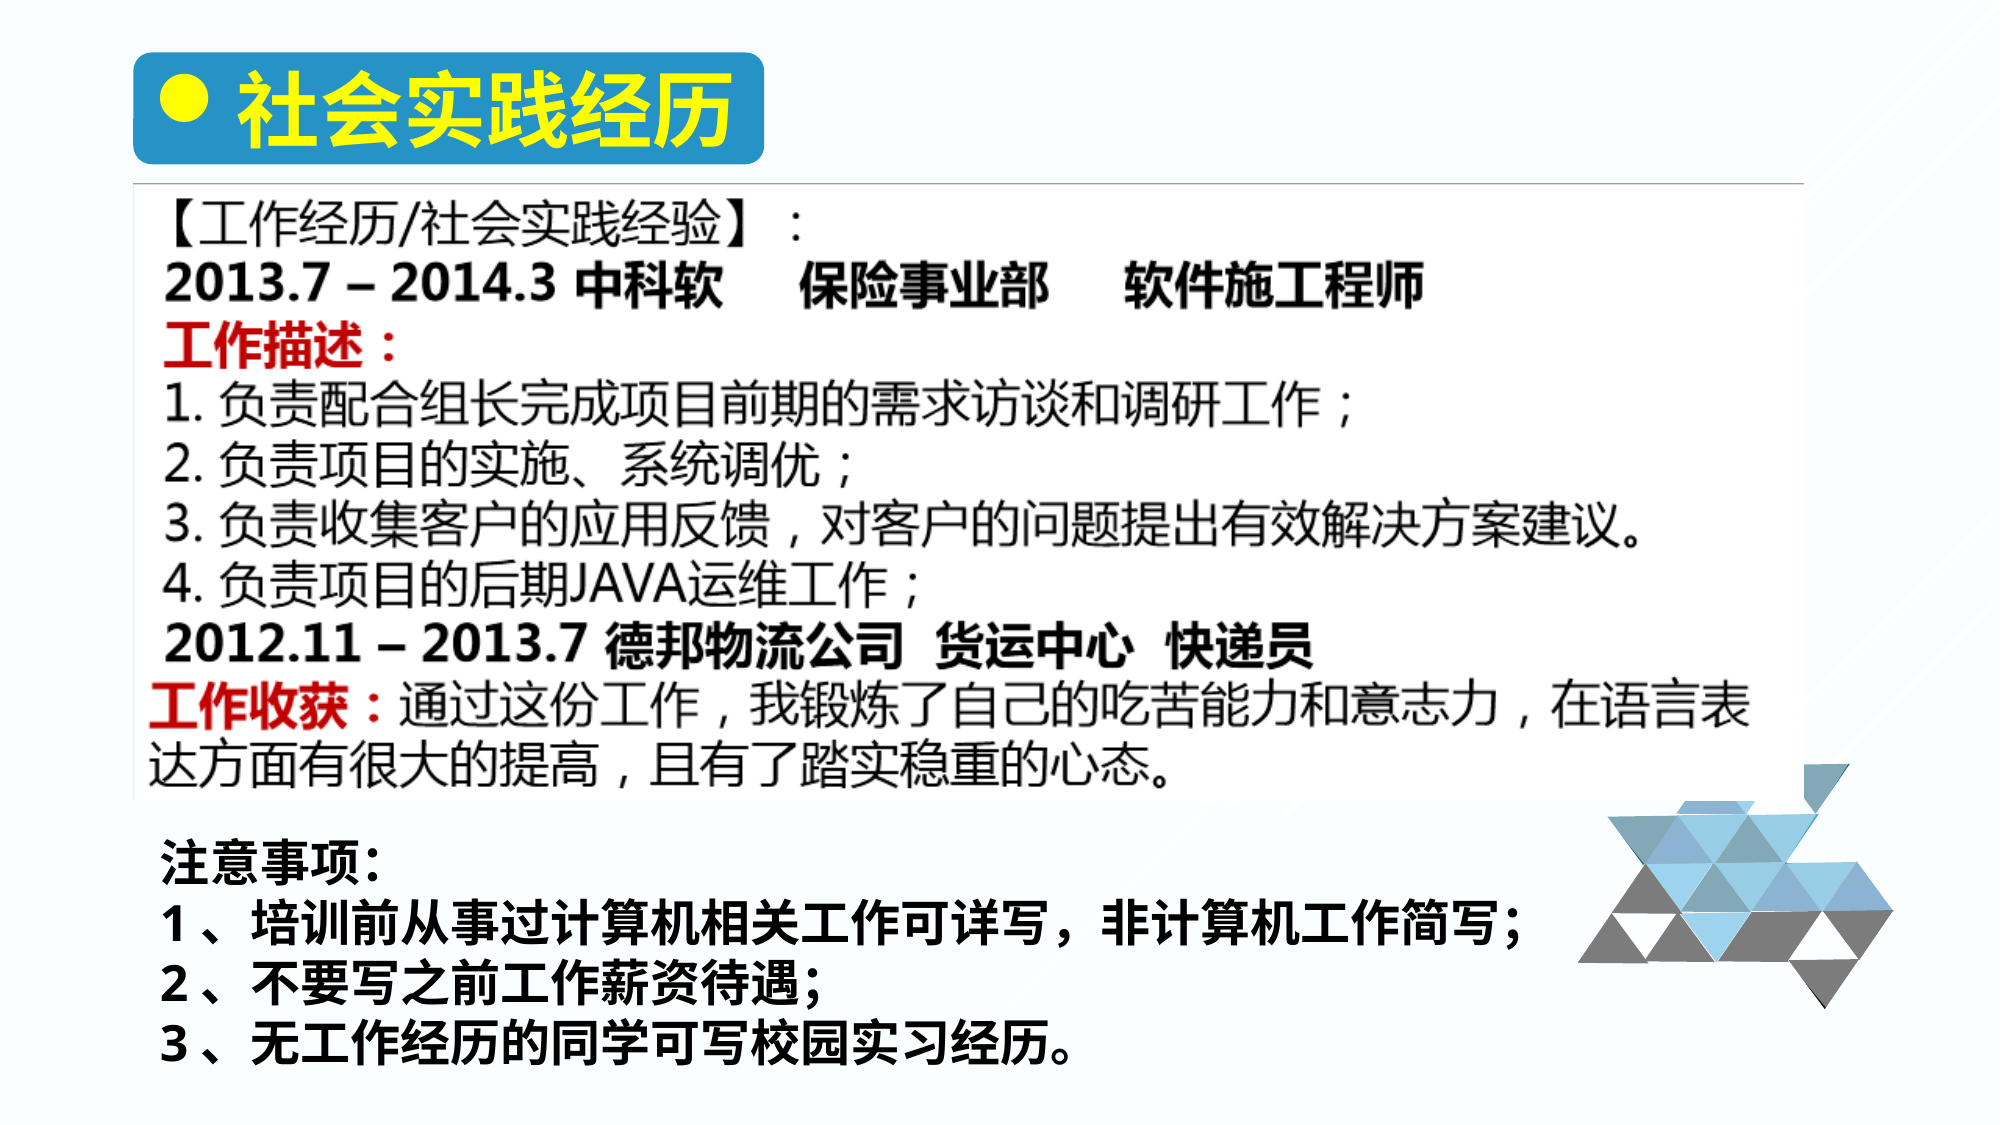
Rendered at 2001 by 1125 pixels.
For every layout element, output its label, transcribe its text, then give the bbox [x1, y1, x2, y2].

picture [133, 183, 1804, 801]
text_box 社会实践经历 [131, 51, 766, 166]
text_box 注意事项： 1、培训前从事过计算机相关工作可详写，非计算机工作简写； 2、不要写之前工作薪资待遇； 3、无工作经历的同学可写校园实习经历。 [145, 823, 1560, 1079]
